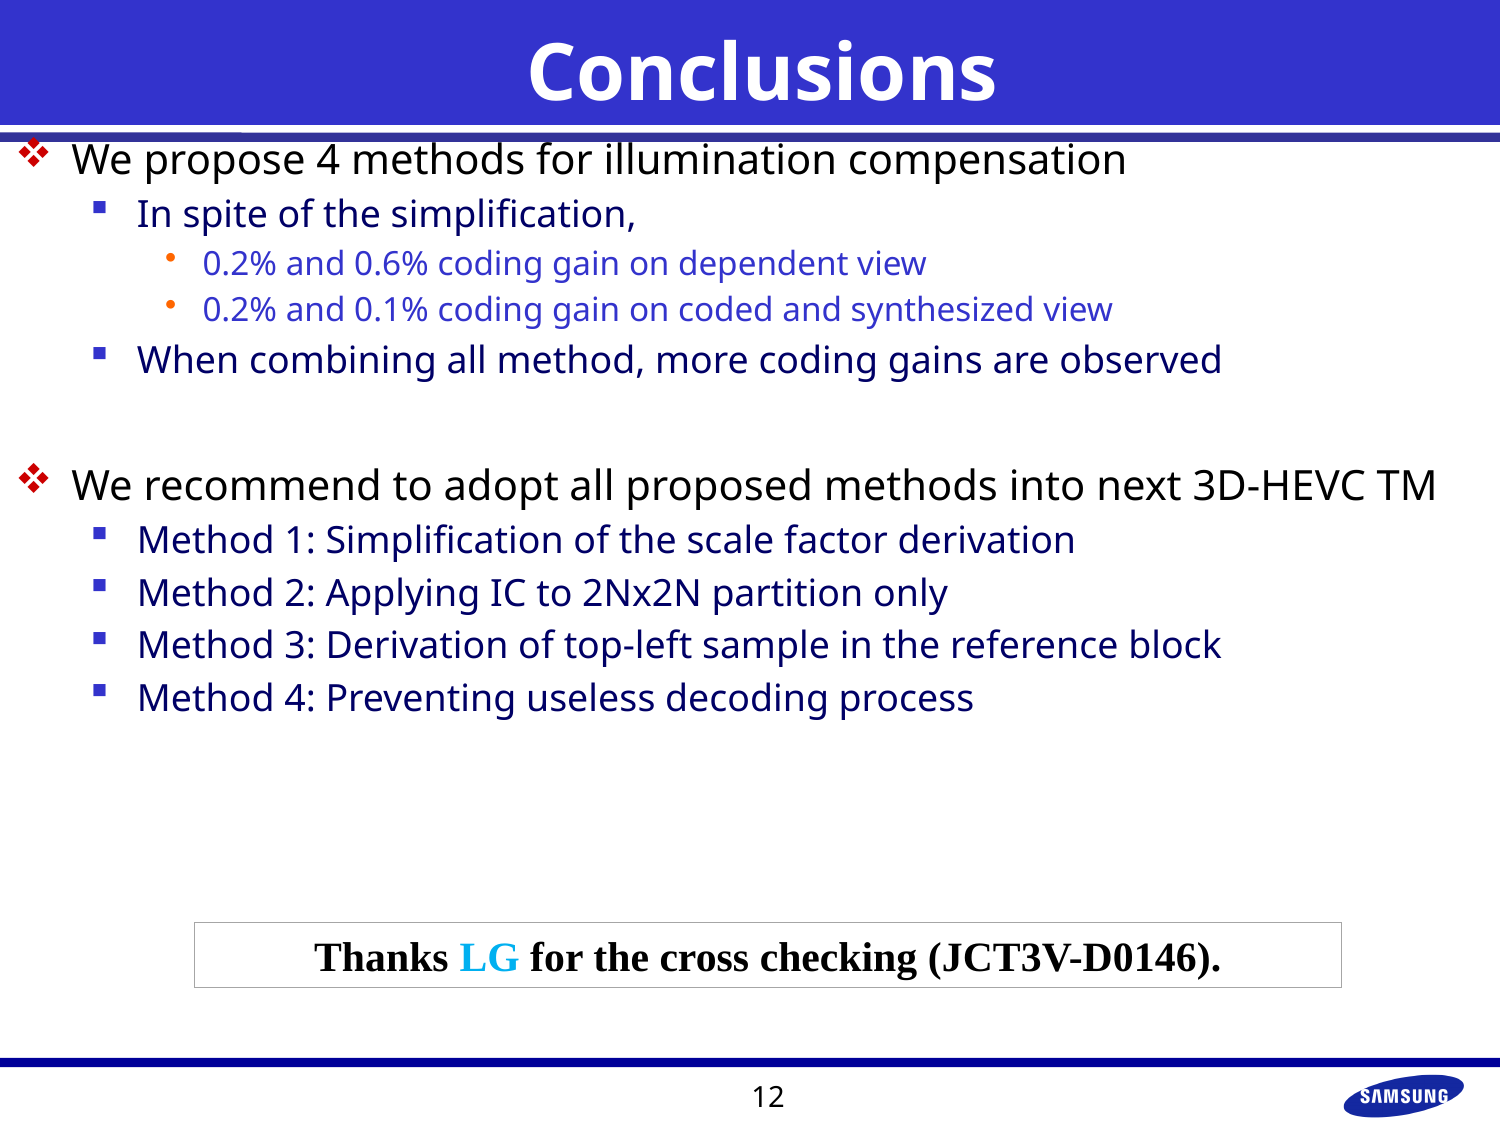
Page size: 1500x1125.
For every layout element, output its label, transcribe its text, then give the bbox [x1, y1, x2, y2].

slide_number 12 [662, 1070, 801, 1121]
text_box Thanks LG for the cross checking (JCT3V-D0146). [194, 922, 1342, 988]
picture [1341, 1072, 1466, 1121]
list We propose 4 methods for illumination compensation In spite of the simplification, 0.2% and 0.6% coding gain on dependent view 0.2% and 0.1% coding gain on coded and synthesized view When combining all method, more coding gains are observed We recommend to adopt all proposed methods into next 3D-HEVC TM Method 1: Simplification of the scale factor derivation Method 2: Applying IC to 2Nx2N partition only Method 3: Derivation of top-left sample in the reference block Method 4: Preventing useless decoding process [0, 125, 1500, 1038]
title Conclusions [87, 12, 1438, 125]
